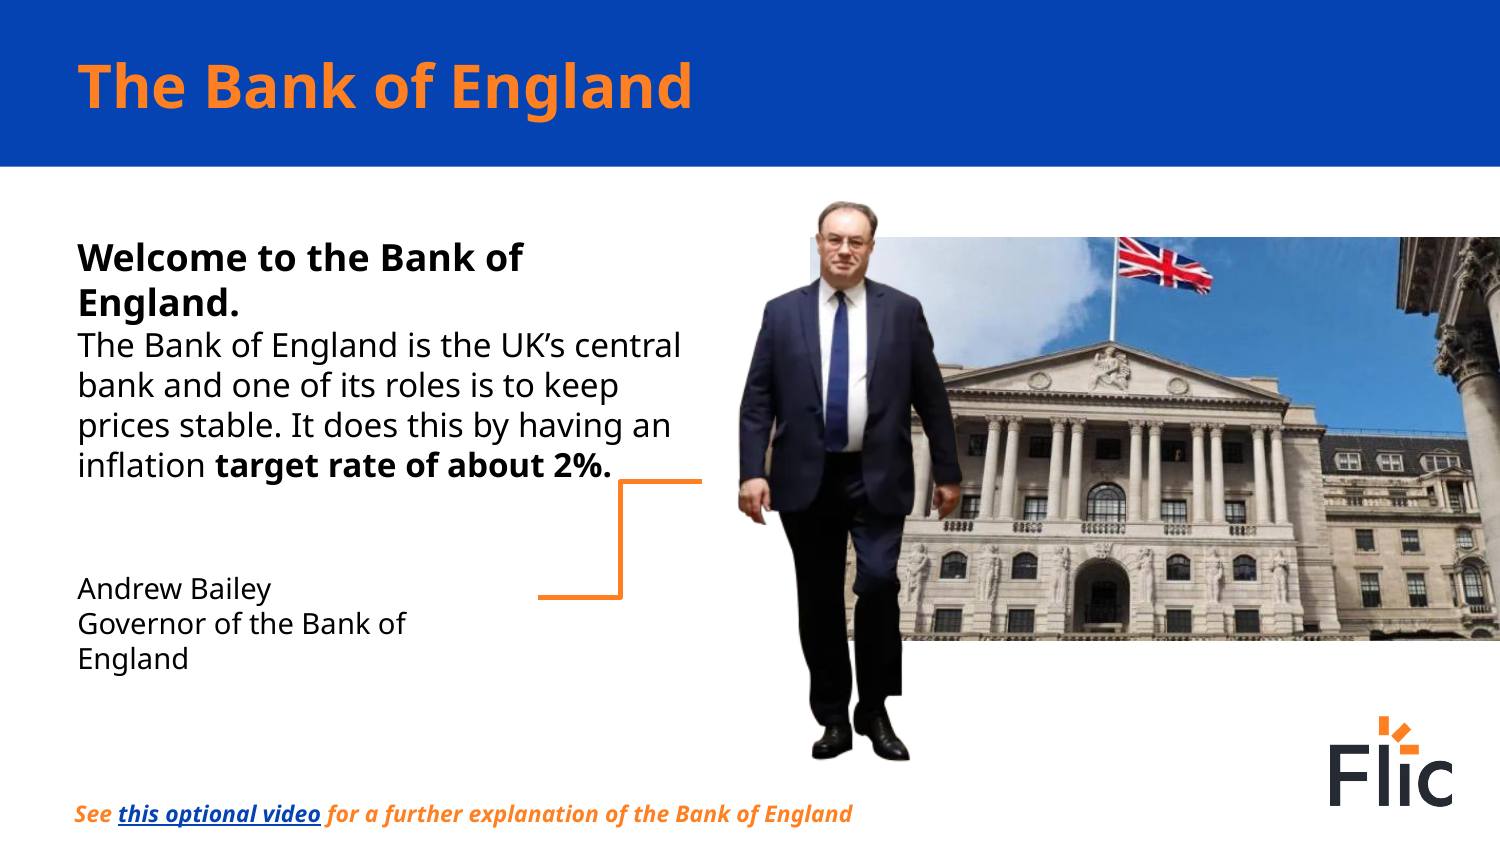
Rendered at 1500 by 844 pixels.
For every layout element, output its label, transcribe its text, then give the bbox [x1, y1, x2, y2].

text_box The Bank of England [62, 41, 1374, 127]
picture [736, 200, 1500, 764]
text_box See this optional video for a further explanation of the Bank of England [59, 784, 989, 844]
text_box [537, 481, 703, 599]
text_box Welcome to the Bank of England. The Bank of England is the UK’s central bank and one of its roles is to keep prices stable. It does this by having an inflation target rate of about 2%. [62, 219, 703, 490]
picture [1330, 716, 1452, 807]
text_box Andrew Bailey Governor of the Bank of England [62, 555, 524, 641]
